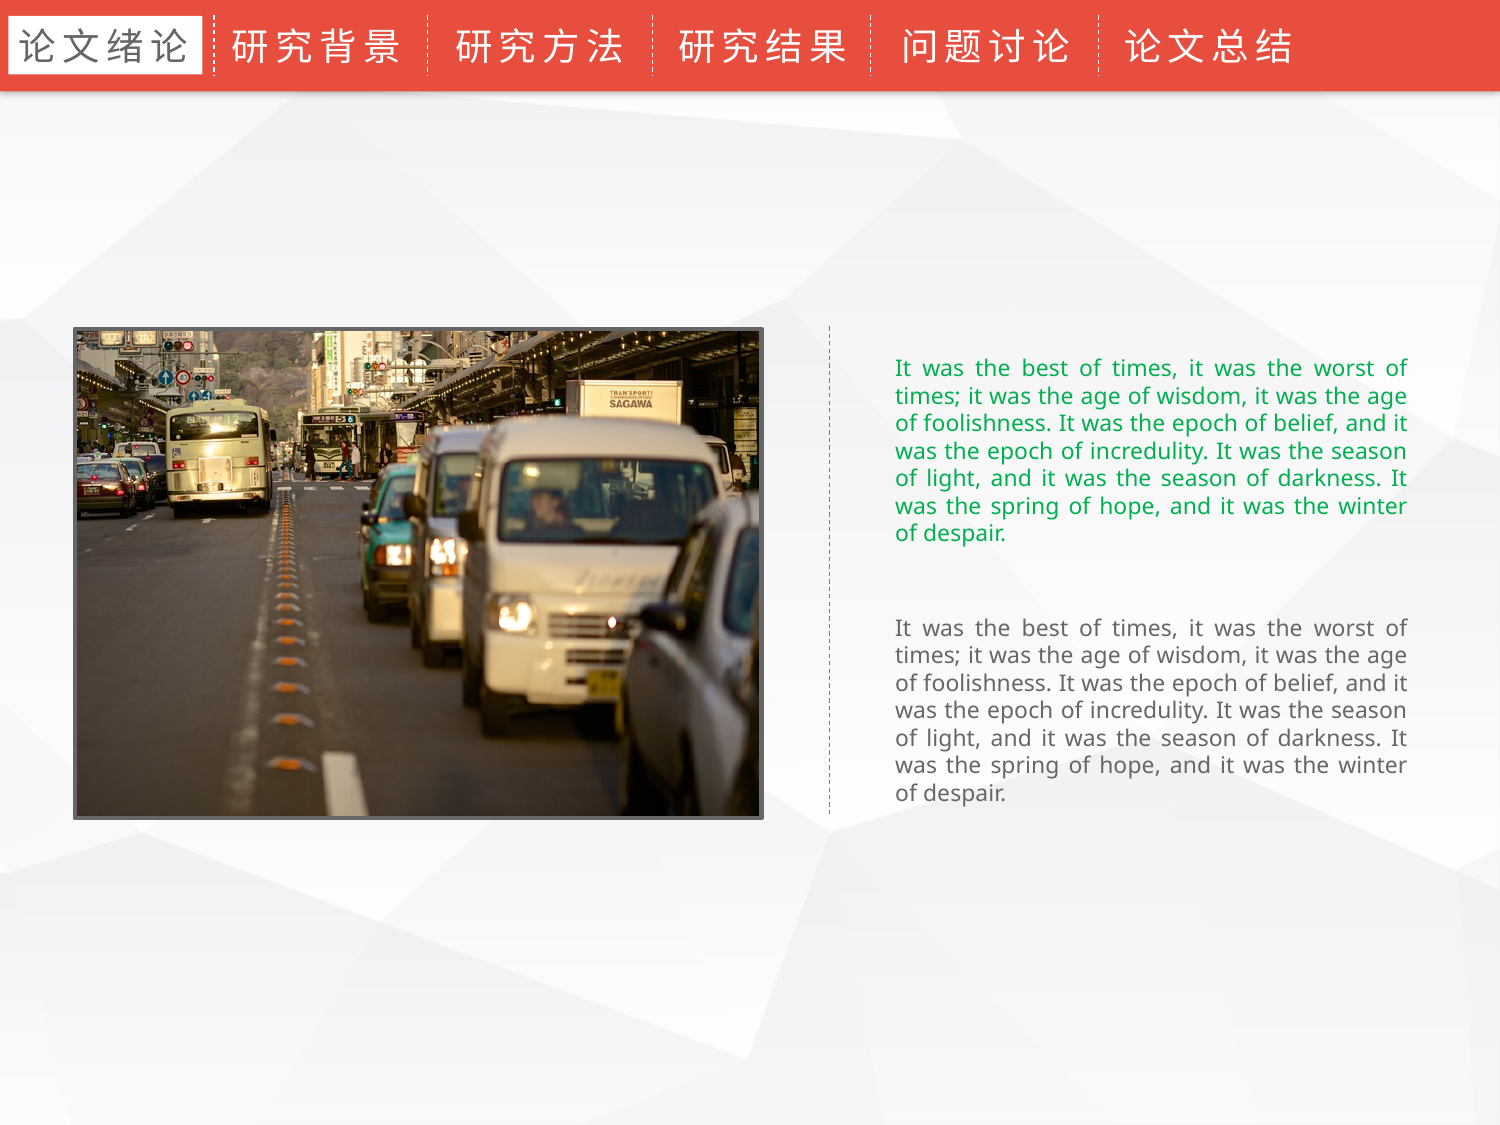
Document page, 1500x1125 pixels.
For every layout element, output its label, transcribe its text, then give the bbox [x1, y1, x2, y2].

text_box [0, 0, 1500, 92]
text_box 论文绪论 [4, 15, 213, 76]
text_box It was the best of times, it was the worst of times; it was the age of wisdom, it was the age of foolishness. It was the epoch of belief, and it was the epoch of incredulity. It was the season of light, and it was the season of darkness. It was the spring of hope, and it was the winter of despair. [880, 606, 1423, 814]
text_box 研究方法 [440, 15, 652, 76]
text_box 研究结果 [871, 15, 876, 76]
text_box 论文总结 [1109, 15, 1322, 76]
text_box 问题讨论 [886, 15, 1098, 76]
text_box 研究结果 [663, 15, 870, 76]
text_box 研究背景 [217, 15, 427, 76]
picture [0, 92, 1500, 1125]
text_box It was the best of times, it was the worst of times; it was the age of wisdom, it was the age of foolishness. It was the epoch of belief, and it was the epoch of incredulity. It was the season of light, and it was the season of darkness. It was the spring of hope, and it was the winter of despair. [880, 346, 1423, 554]
